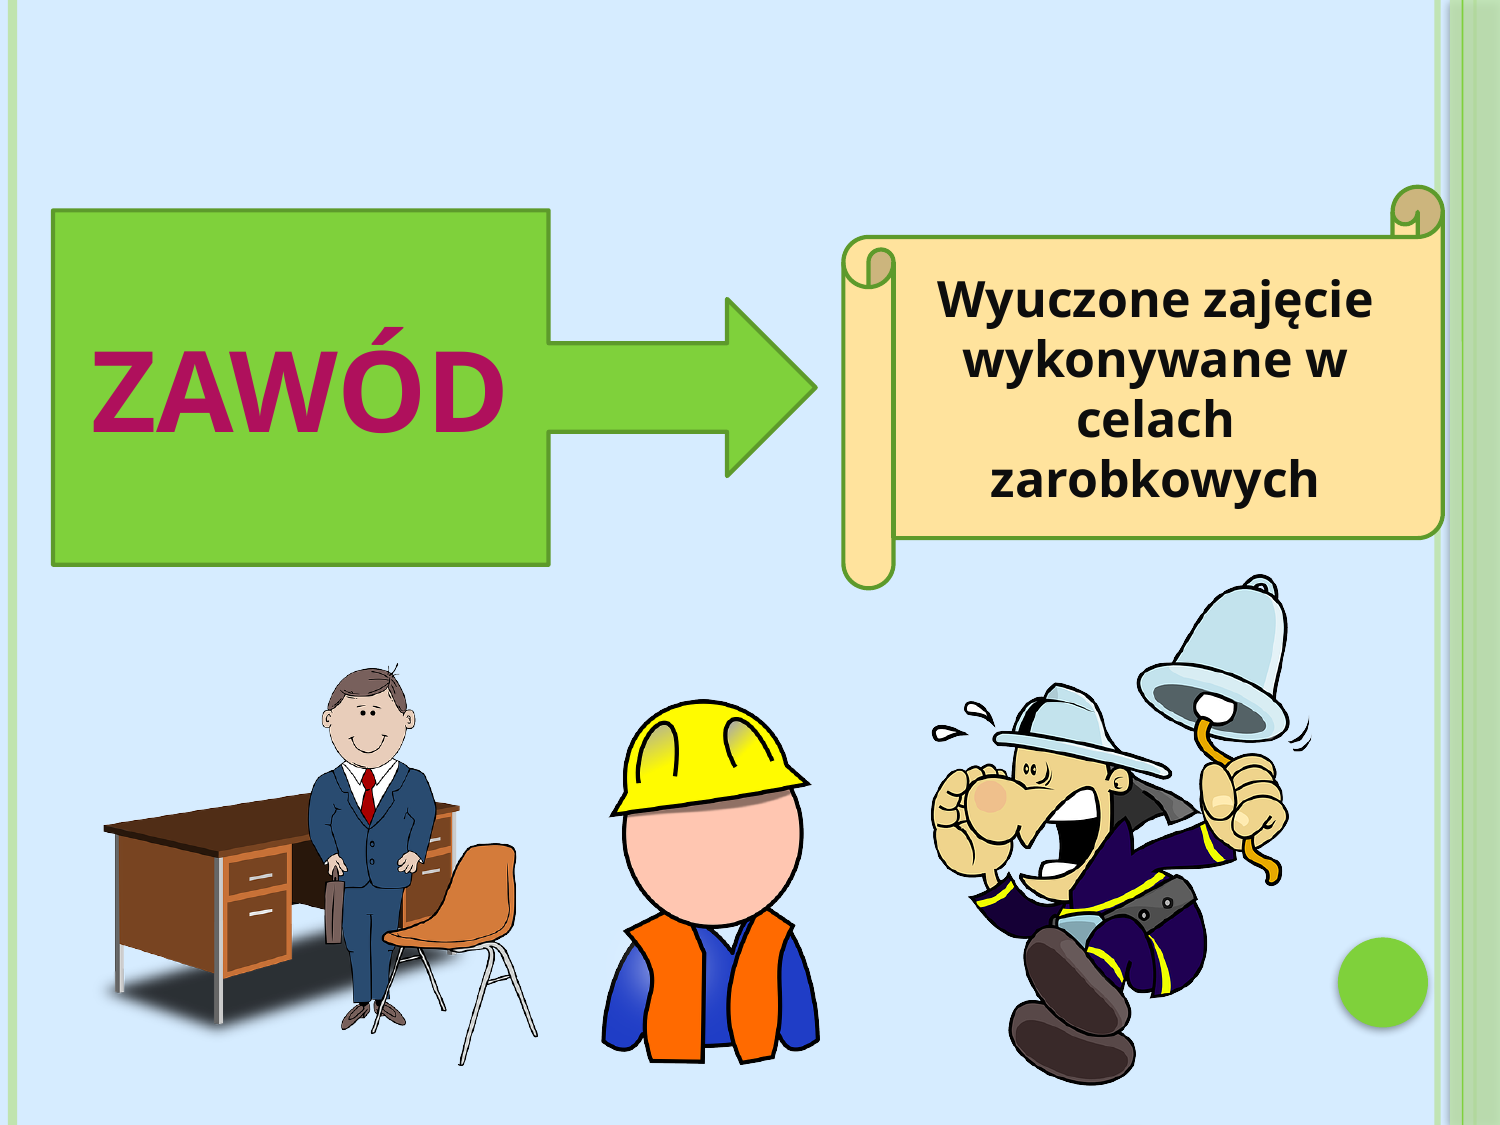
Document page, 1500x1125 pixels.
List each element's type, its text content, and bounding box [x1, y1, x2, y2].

text_box Wyuczone zajęcie wykonywane w celach zarobkowych [841, 184, 1445, 590]
picture [588, 699, 821, 1065]
picture [867, 574, 1312, 1125]
picture [87, 663, 538, 1067]
text_box ZAWÓD [50, 208, 818, 567]
